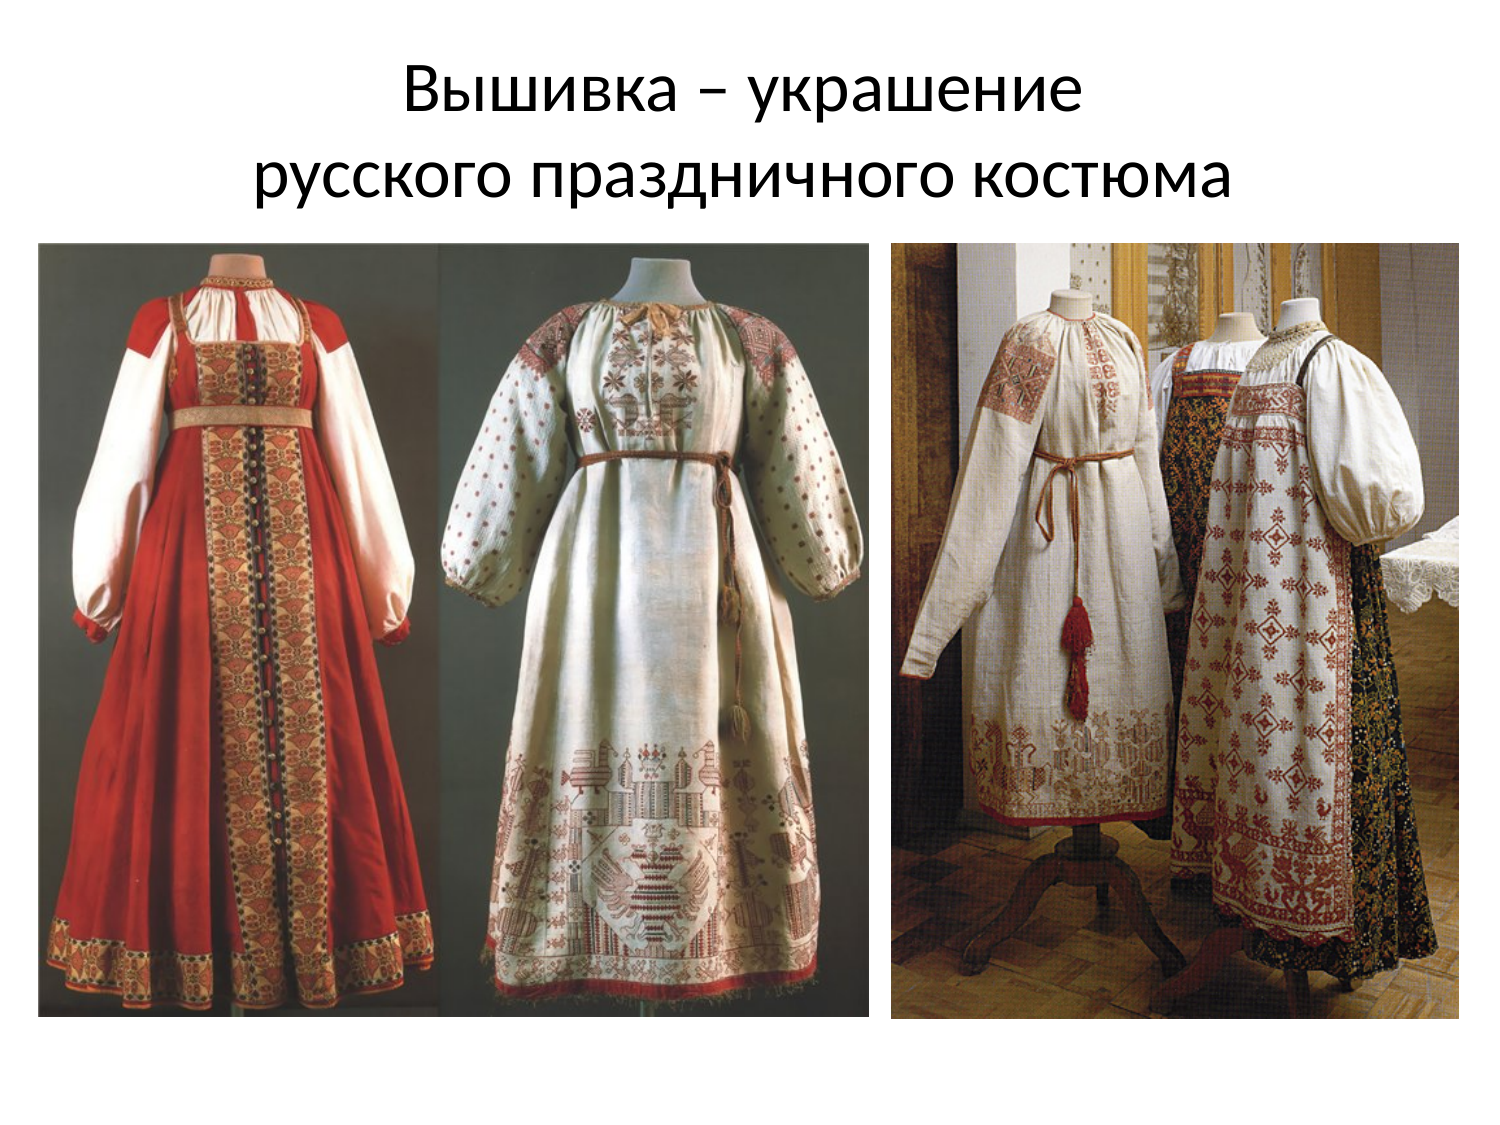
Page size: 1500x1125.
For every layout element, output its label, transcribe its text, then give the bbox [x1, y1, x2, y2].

picture [891, 243, 1459, 1020]
title Вышивка – украшение русского праздничного костюма [76, 32, 1427, 220]
picture [38, 243, 869, 1018]
